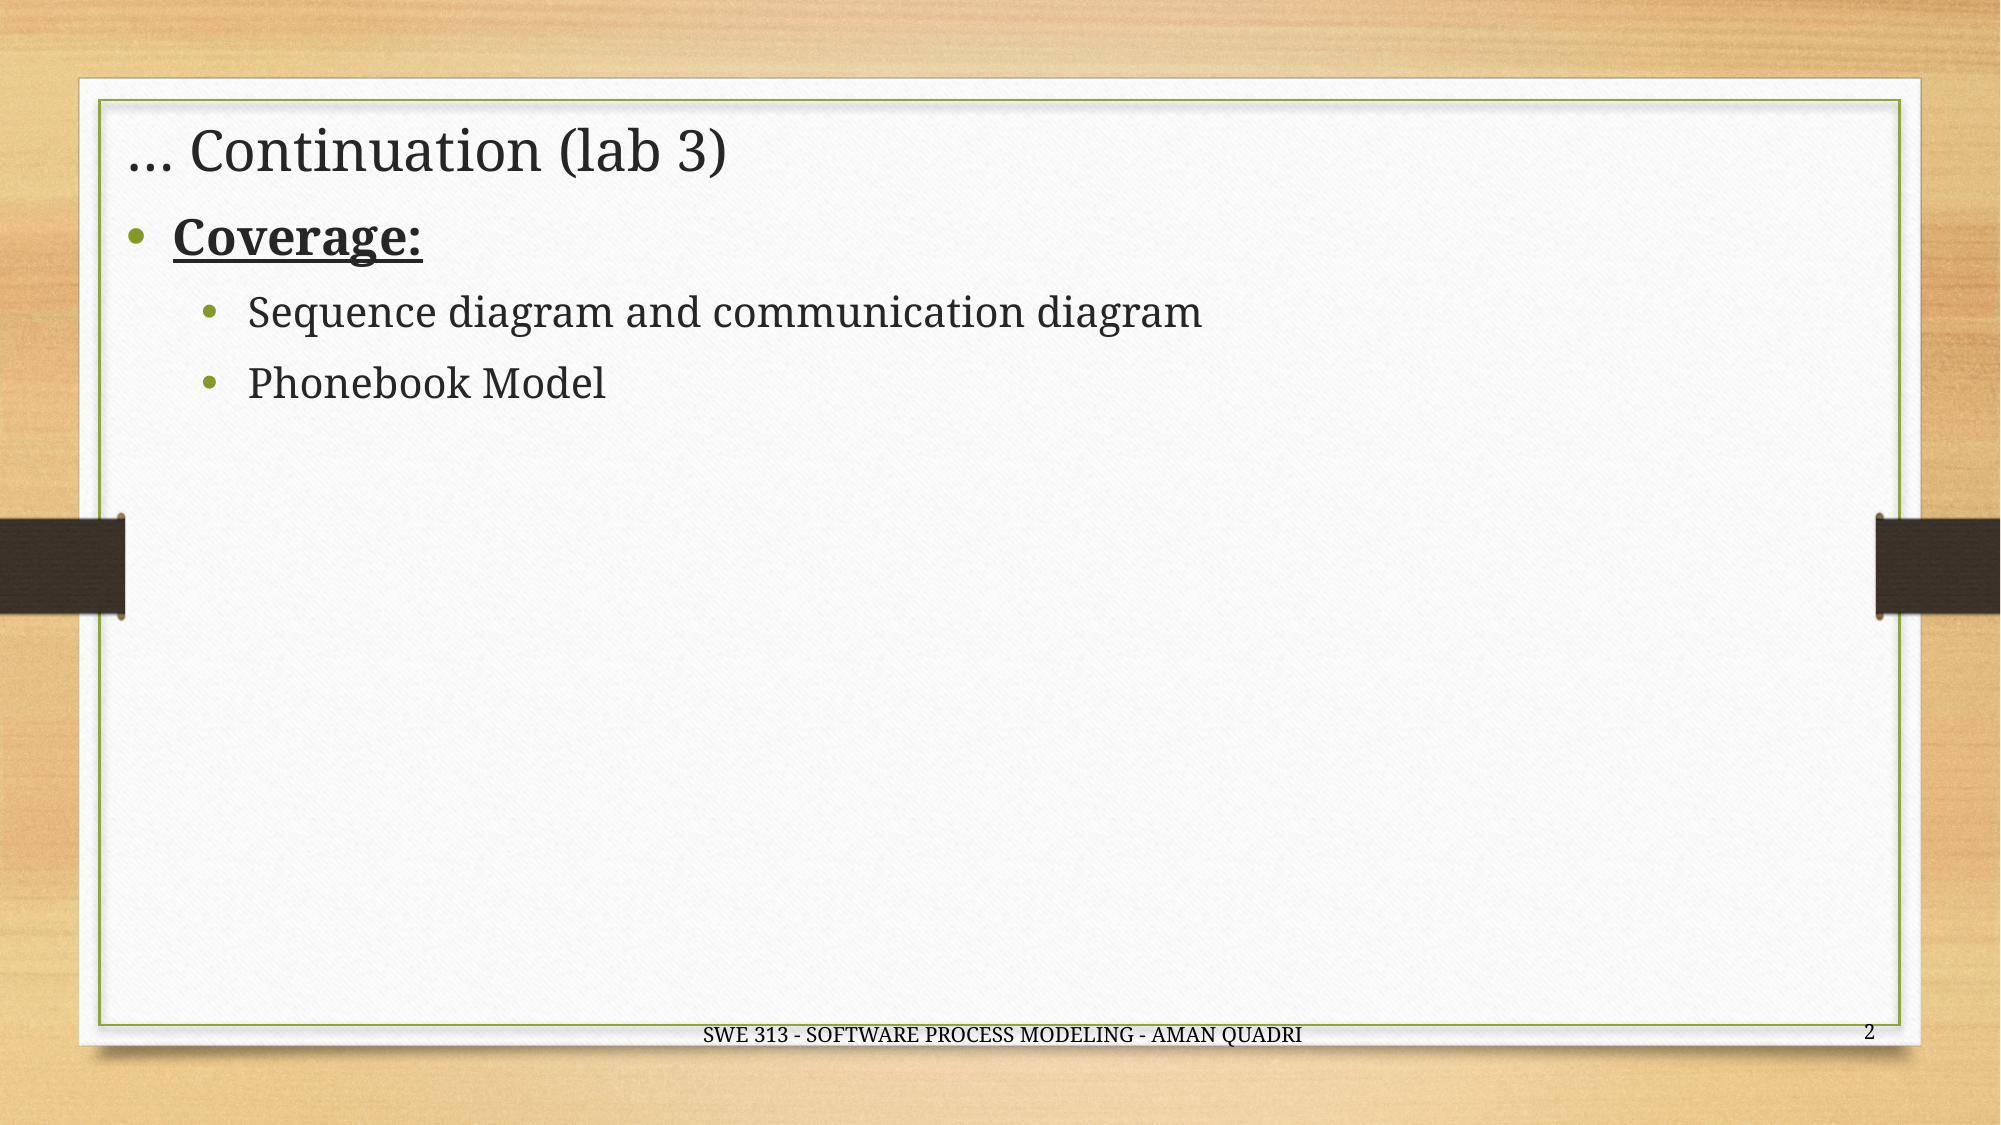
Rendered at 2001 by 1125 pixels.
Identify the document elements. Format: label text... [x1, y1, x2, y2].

list Coverage: Sequence diagram and communication diagram Phonebook Model [110, 197, 1895, 1017]
slide_number 2 [1801, 1010, 1891, 1056]
footer SWE 313 - SOFTWARE PROCESS MODELING - AMAN QUADRI [403, 1020, 1602, 1049]
title … Continuation (lab 3) [110, 106, 1895, 191]
picture [0, 0, 2001, 1125]
